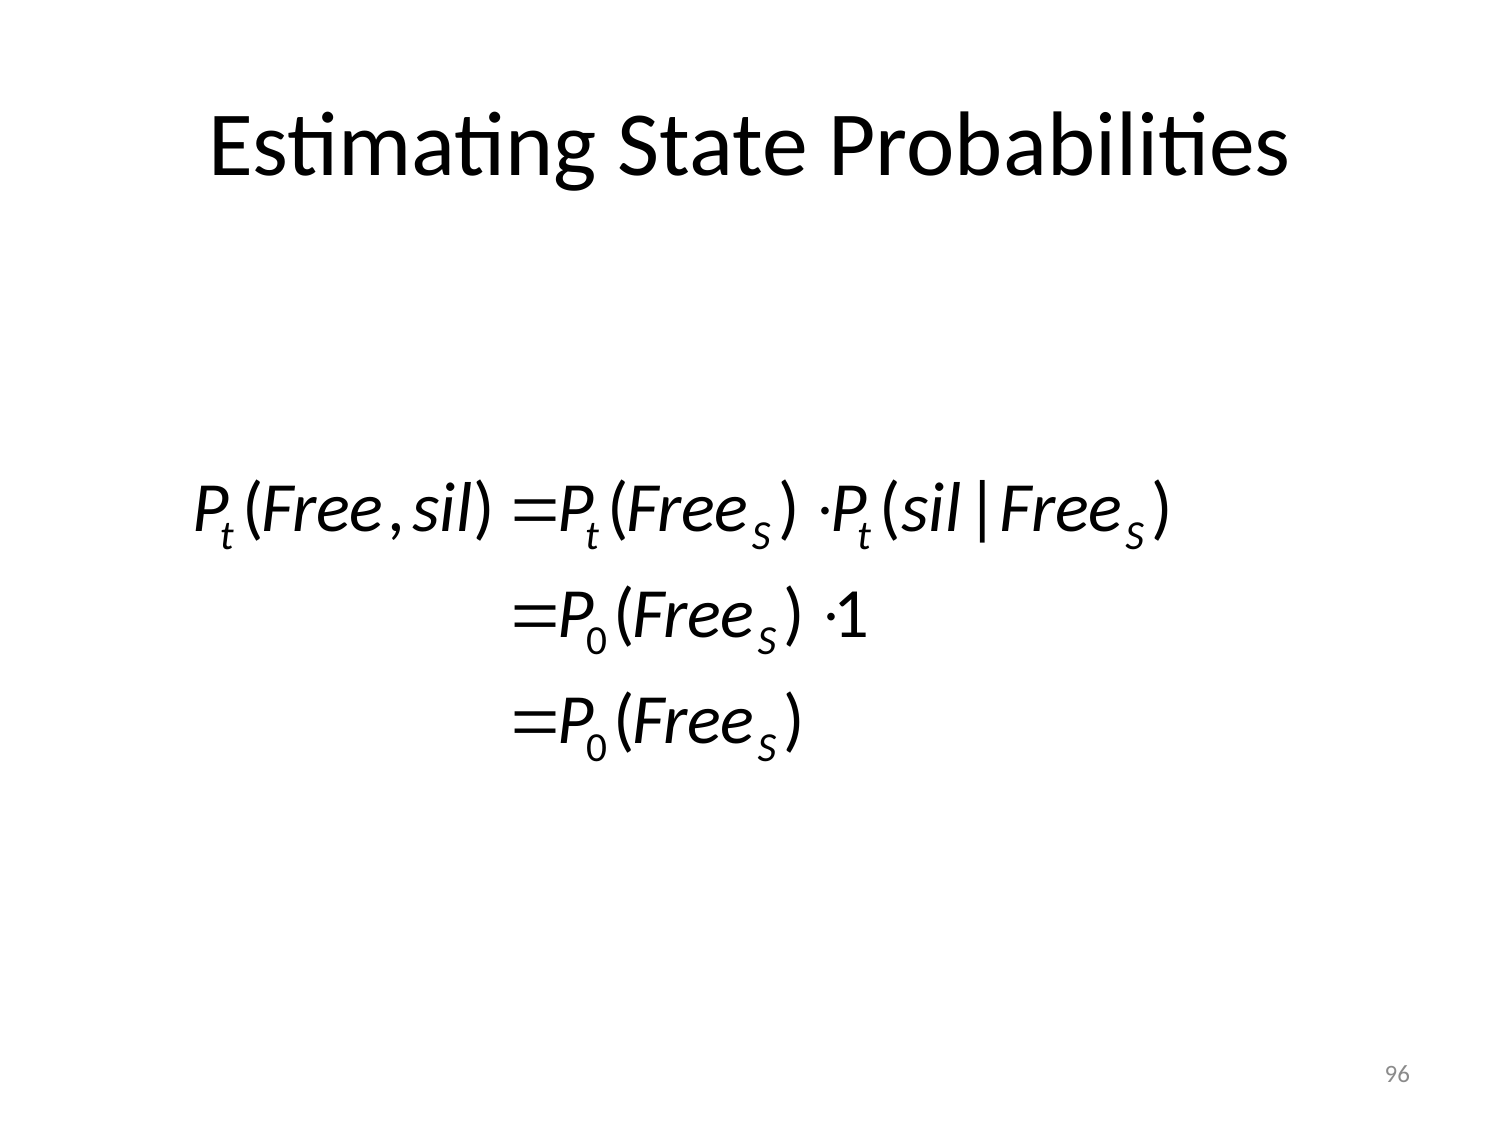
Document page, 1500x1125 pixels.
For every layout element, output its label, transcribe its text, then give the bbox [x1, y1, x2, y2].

title Estimating State Probabilities [75, 45, 1425, 233]
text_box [184, 466, 1185, 779]
slide_number 96 [1074, 1042, 1425, 1103]
